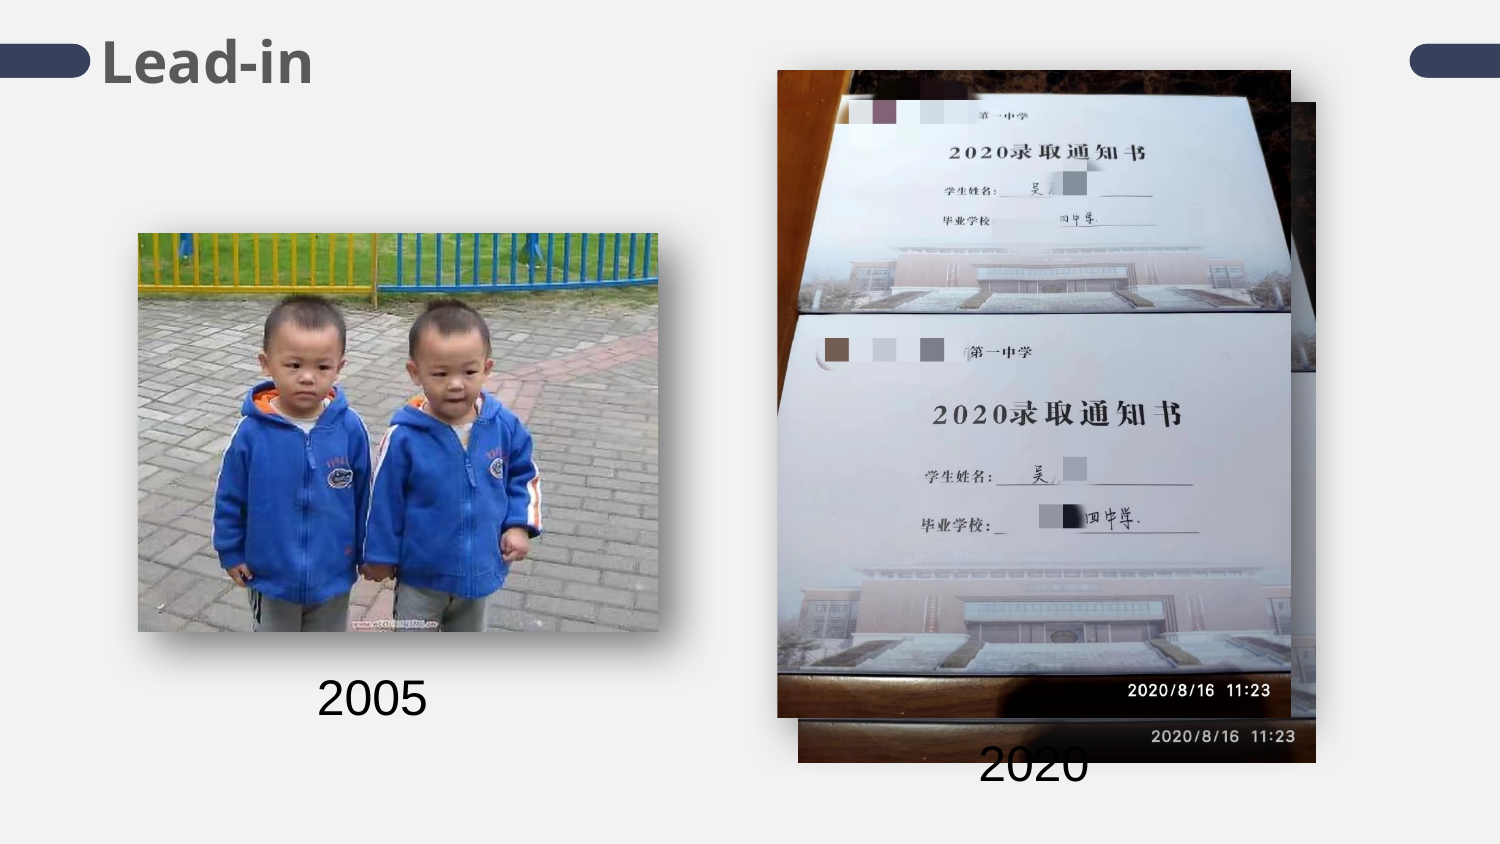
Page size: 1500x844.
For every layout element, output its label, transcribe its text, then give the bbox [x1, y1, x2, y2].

text_box Lead-in [100, 28, 857, 91]
text_box 2020 [963, 771, 1105, 800]
text_box [1409, 41, 1500, 80]
picture [777, 70, 1292, 718]
text_box 2005 [302, 658, 443, 733]
text_box [0, 41, 93, 80]
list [798, 102, 1316, 763]
picture [137, 232, 659, 632]
